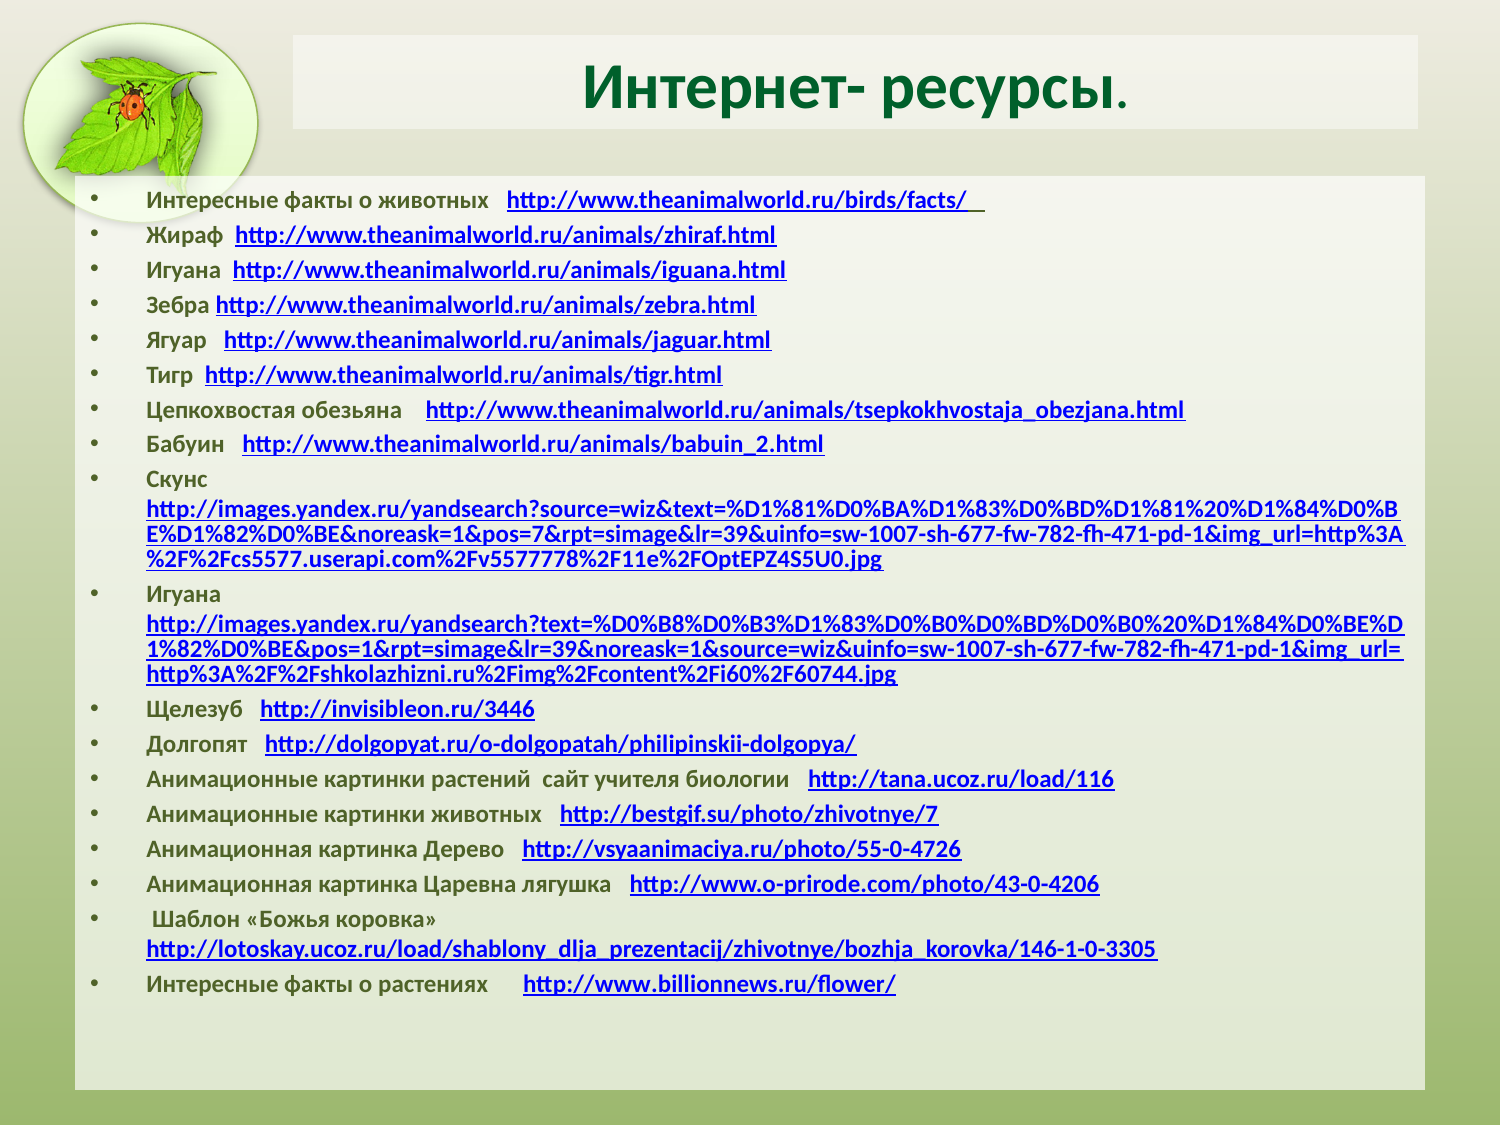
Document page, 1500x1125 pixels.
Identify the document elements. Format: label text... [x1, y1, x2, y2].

picture [46, 35, 227, 211]
list Интересные факты о животных http://www.theanimalworld.ru/birds/facts/ Жираф http://www.theanimalworld.ru/animals/zhiraf.html Игуана http://www.theanimalworld.ru/animals/iguana.html Зебра http://www.theanimalworld.ru/animals/zebra.html Ягуар http://www.theanimalworld.ru/animals/jaguar.html Тигр http://www.theanimalworld.ru/animals/tigr.html Цепкохвостая обезьяна http://www.theanimalworld.ru/animals/tsepkokhvostaja_obezjana.html Бабуин http://www.theanimalworld.ru/animals/babuin_2.html Скунс http://images.yandex.ru/yandsearch?source=wiz&text=%D1%81%D0%BA%D1%83%D0%BD%D1%81%20%D1%84%D0%BE%D1%82%D0%BE&noreask=1&pos=7&rpt=simage&lr=39&uinfo=sw-1007-sh-677-fw-782-fh-471-pd-1&img_url=http%3A%2F%2Fcs5577.userapi.com%2Fv5577778%2F11e%2FOptEPZ4S5U0.jpg Игуана http://images.yandex.ru/yandsearch?text=%D0%B8%D0%B3%D1%83%D0%B0%D0%BD%D0%B0%20%D1%84%D0%BE%D1%82%D0%BE&pos=1&rpt=simage&lr=39&noreask=1&source=wiz&uinfo=sw-1007-sh-677-fw-782-fh-471-pd-1&img_url=http%3A%2F%2Fshkolazhizni.ru%2Fimg%2Fcontent%2Fi60%2F60744.jpg Щелезуб http://invisibleon.ru/3446 Долгопят http://dolgopyat.ru/o-dolgopatah/philipinskii-dolgopya/ Анимационные картинки растений сайт учителя биологии http://tana.ucoz.ru/load/116 Анимационные картинки животных http://bestgif.su/photo/zhivotnye/7 Анимационная картинка Дерево http://vsyaanimaciya.ru/photo/55-0-4726 Анимационная картинка Царевна лягушка http://www.o-prirode.com/photo/43-0-4206 Шаблон «Божья коровка» http://lotoskay.ucoz.ru/load/shablony_dlja_prezentacij/zhivotnye/bozhja_korovka/146-1-0-3305 Интересные факты о растениях http://www.billionnews.ru/flower/ [75, 175, 1425, 1090]
title Интернет- ресурсы. [292, 35, 1418, 129]
